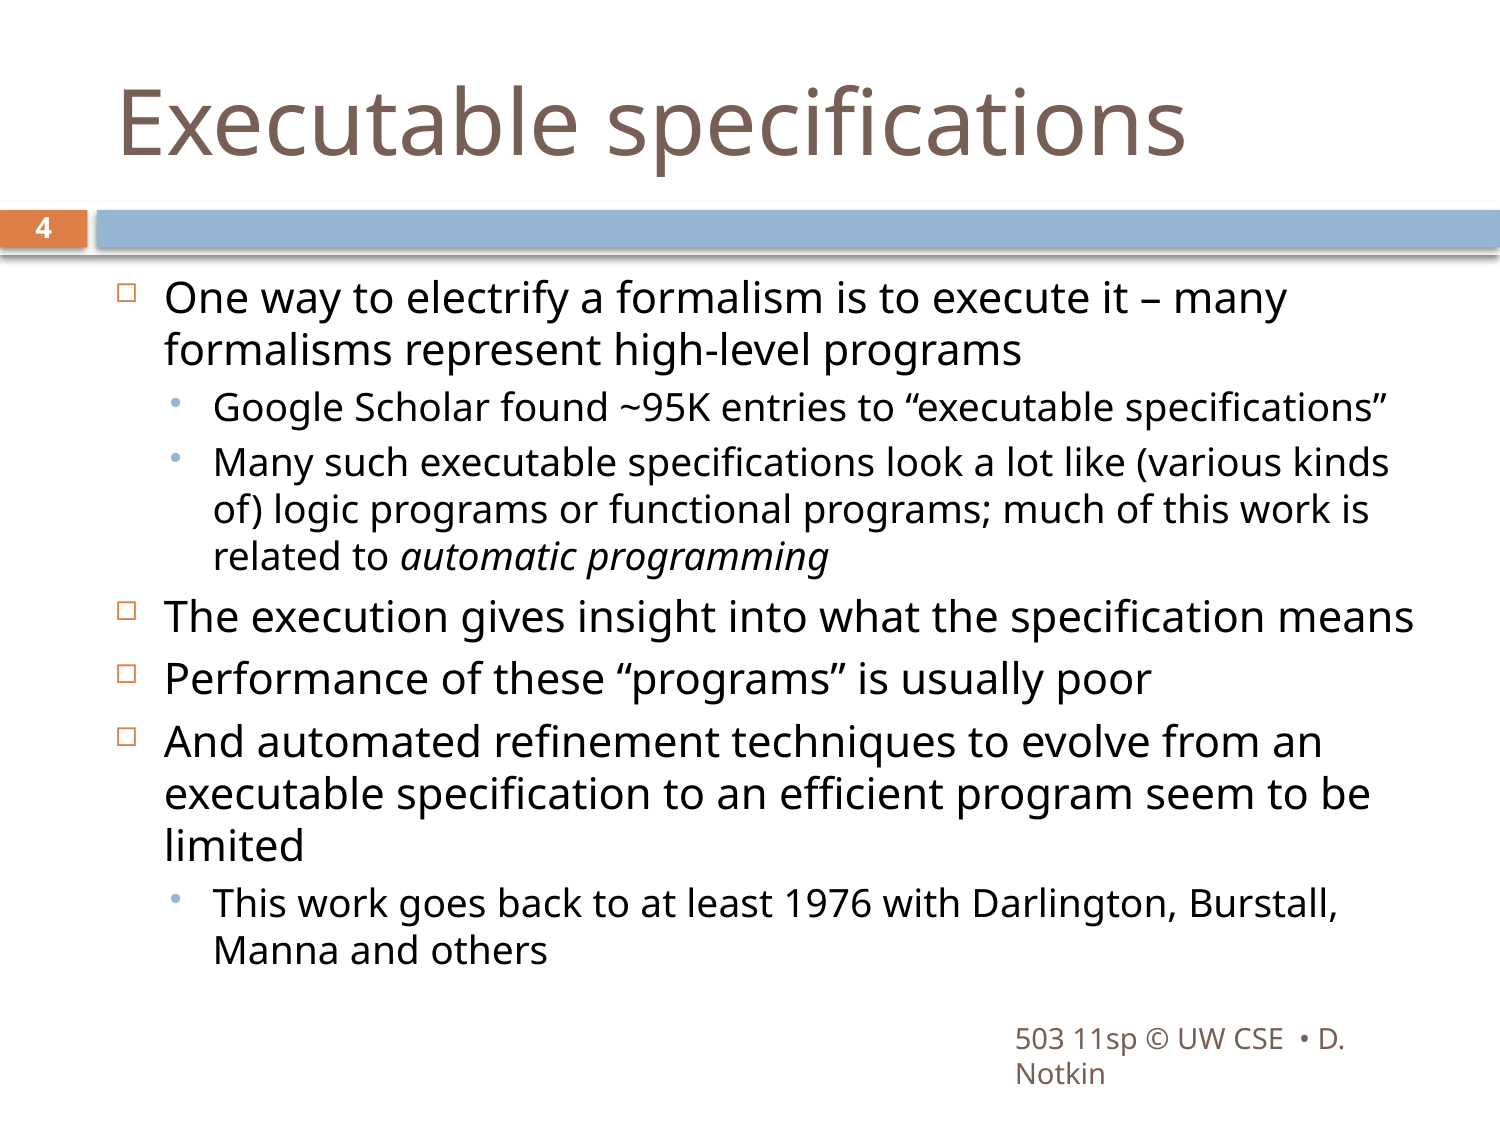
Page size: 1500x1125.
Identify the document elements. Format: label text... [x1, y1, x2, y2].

slide_number 4 [0, 208, 88, 249]
list One way to electrify a formalism is to execute it – many formalisms represent high-level programs Google Scholar found ~95K entries to “executable specifications” Many such executable specifications look a lot like (various kinds of) logic programs or functional programs; much of this work is related to automatic programming The execution gives insight into what the specification means Performance of these “programs” is usually poor And automated refinement techniques to evolve from an executable specification to an efficient program seem to be limited This work goes back to at least 1976 with Darlington, Burstall, Manna and others [100, 262, 1438, 1000]
title Executable specifications [100, 37, 1438, 200]
slide_number 503 11sp © UW CSE • D. Notkin [999, 1025, 1438, 1085]
